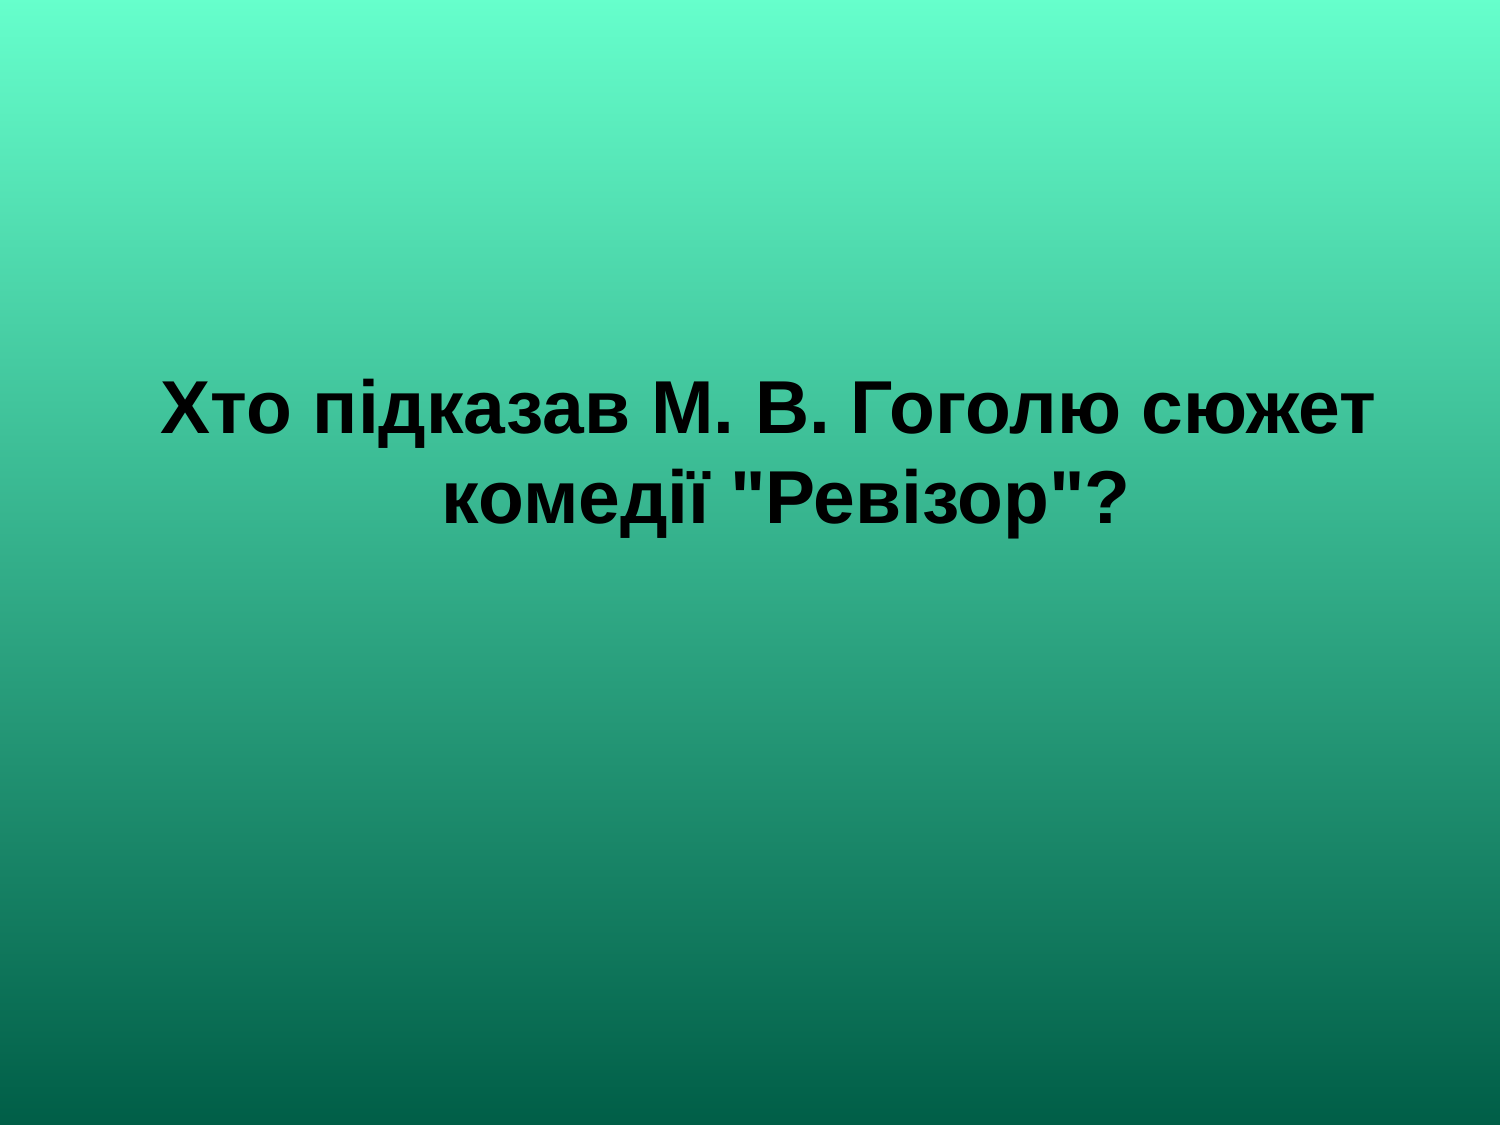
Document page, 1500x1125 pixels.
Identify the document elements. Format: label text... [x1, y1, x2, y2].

list Хто підказав М. В. Гоголю сюжет комедії "Ревізор"? [93, 140, 1444, 884]
